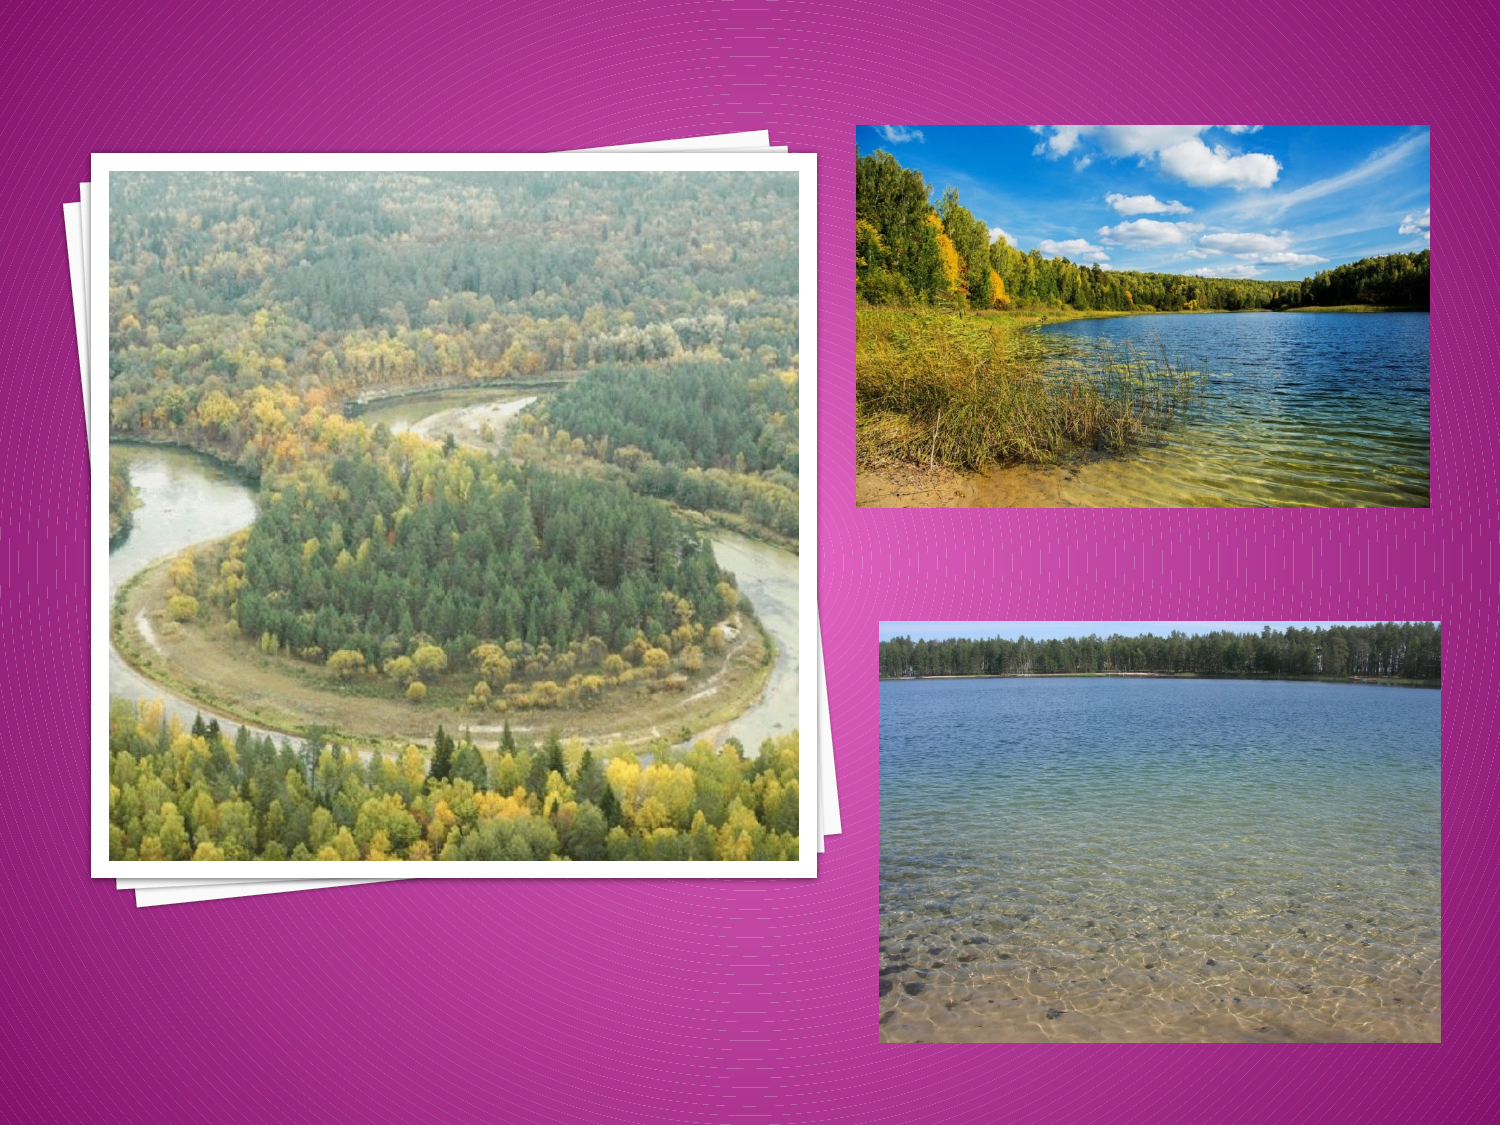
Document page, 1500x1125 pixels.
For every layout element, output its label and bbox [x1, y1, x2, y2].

picture [108, 170, 800, 862]
picture [855, 124, 1430, 508]
picture [879, 621, 1442, 1043]
